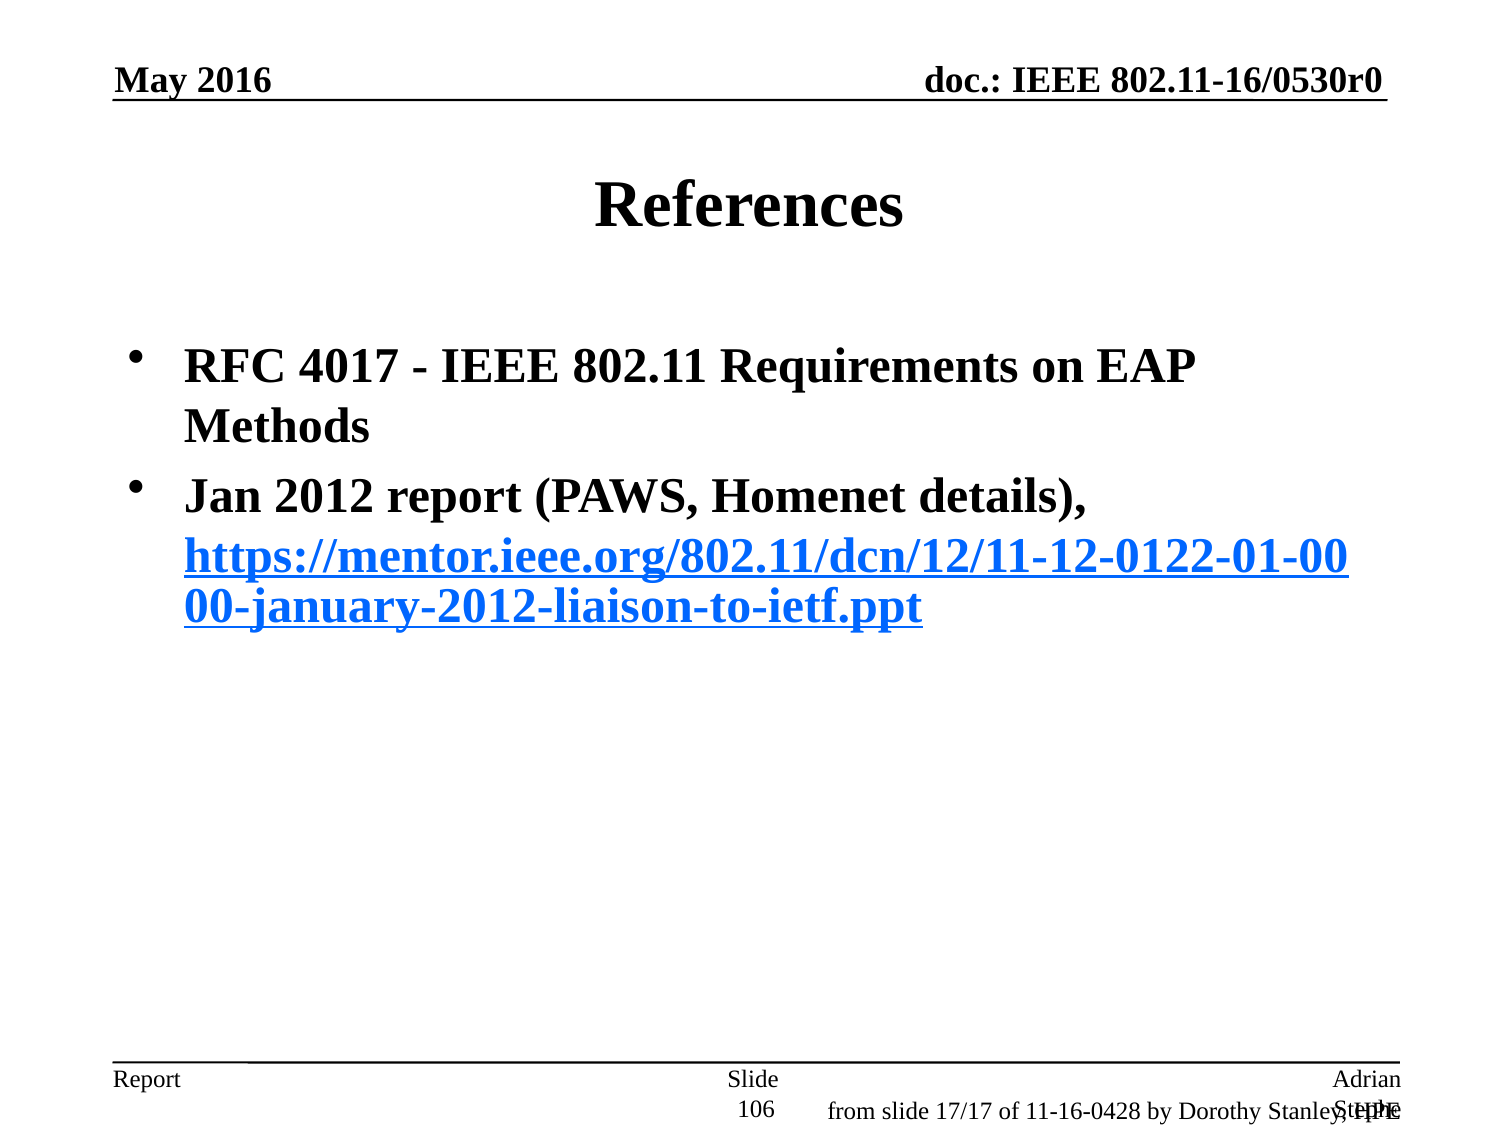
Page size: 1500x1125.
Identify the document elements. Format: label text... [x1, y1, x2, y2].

slide_number Slide 106 [711, 1061, 801, 1087]
text_box from slide 17/17 of 11-16-0428 by Dorothy Stanley, HPE [343, 1087, 1417, 1125]
footer Adrian Stephens, Intel Corporation [1324, 1061, 1402, 1087]
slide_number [114, 54, 374, 101]
title References [112, 112, 1388, 288]
list RFC 4017 - IEEE 802.11 Requirements on EAP Methods Jan 2012 report (PAWS, Homenet details), https://mentor.ieee.org/802.11/dcn/12/11-12-0122-01-0000-january-2012-liaison-to-ietf.ppt [112, 324, 1388, 1000]
